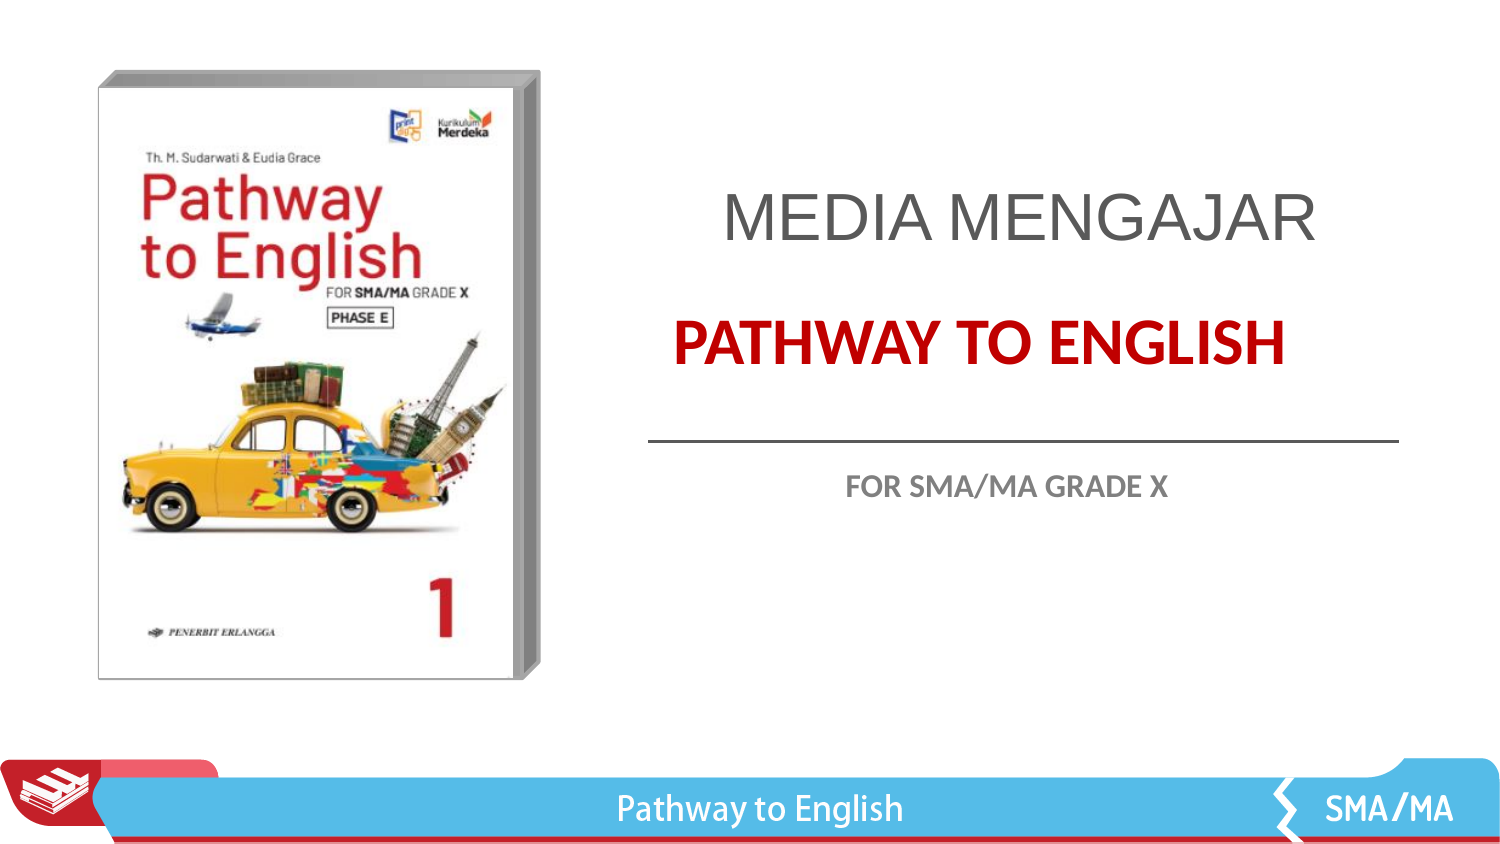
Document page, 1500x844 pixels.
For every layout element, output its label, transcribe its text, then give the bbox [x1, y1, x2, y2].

text_box MEDIA MENGAJAR [604, 184, 1437, 262]
picture [0, 758, 1500, 844]
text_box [99, 71, 539, 679]
text_box PATHWAY TO ENGLISH [543, 289, 1437, 397]
text_box FOR SMA/MA GRADE X [830, 457, 1184, 513]
